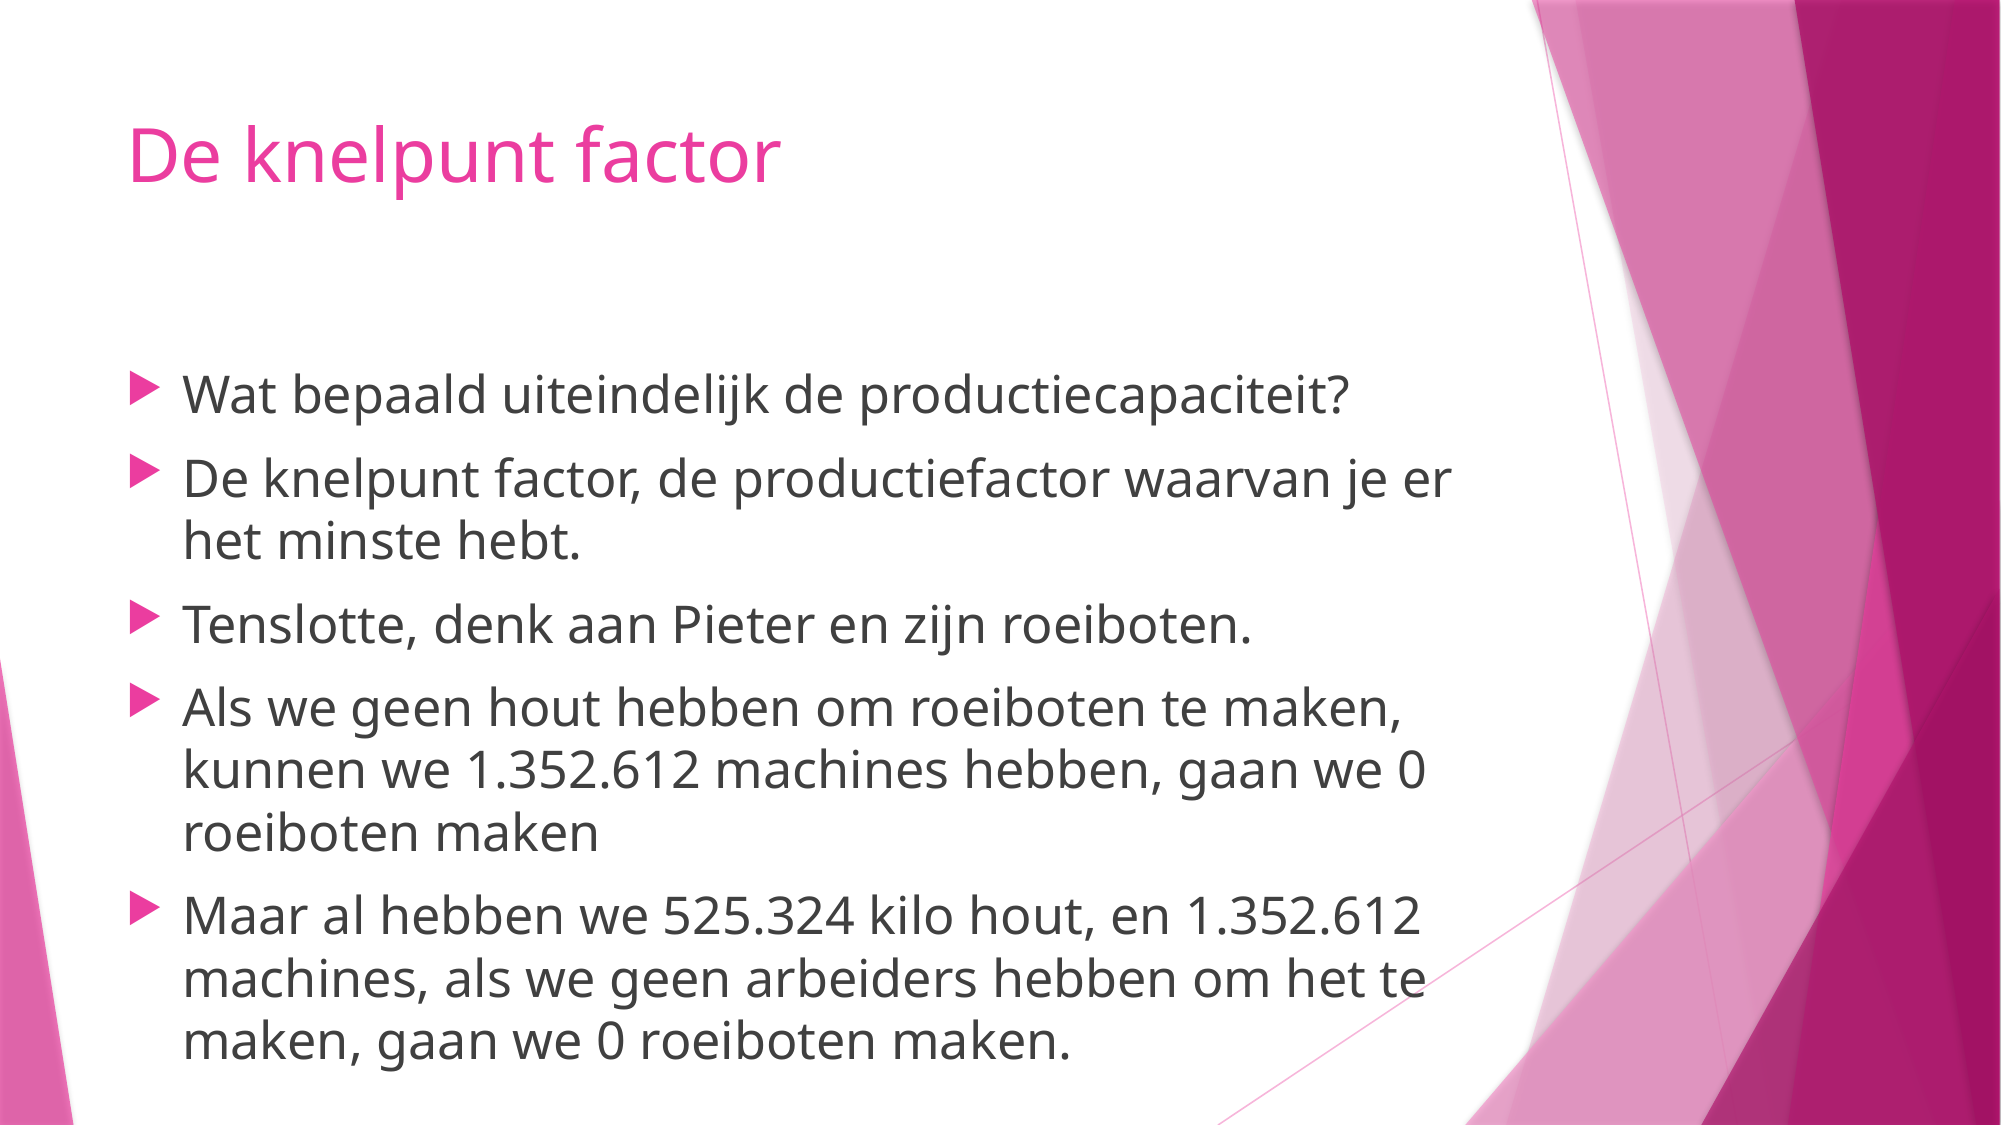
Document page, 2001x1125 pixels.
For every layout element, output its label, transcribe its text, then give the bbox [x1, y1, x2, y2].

list Wat bepaald uiteindelijk de productiecapaciteit? De knelpunt factor, de productiefactor waarvan je er het minste hebt. Tenslotte, denk aan Pieter en zijn roeiboten. Als we geen hout hebben om roeiboten te maken, kunnen we 1.352.612 machines hebben, gaan we 0 roeiboten maken Maar al hebben we 525.324 kilo hout, en 1.352.612 machines, als we geen arbeiders hebben om het te maken, gaan we 0 roeiboten maken. [111, 354, 1522, 992]
title De knelpunt factor [111, 99, 1522, 317]
